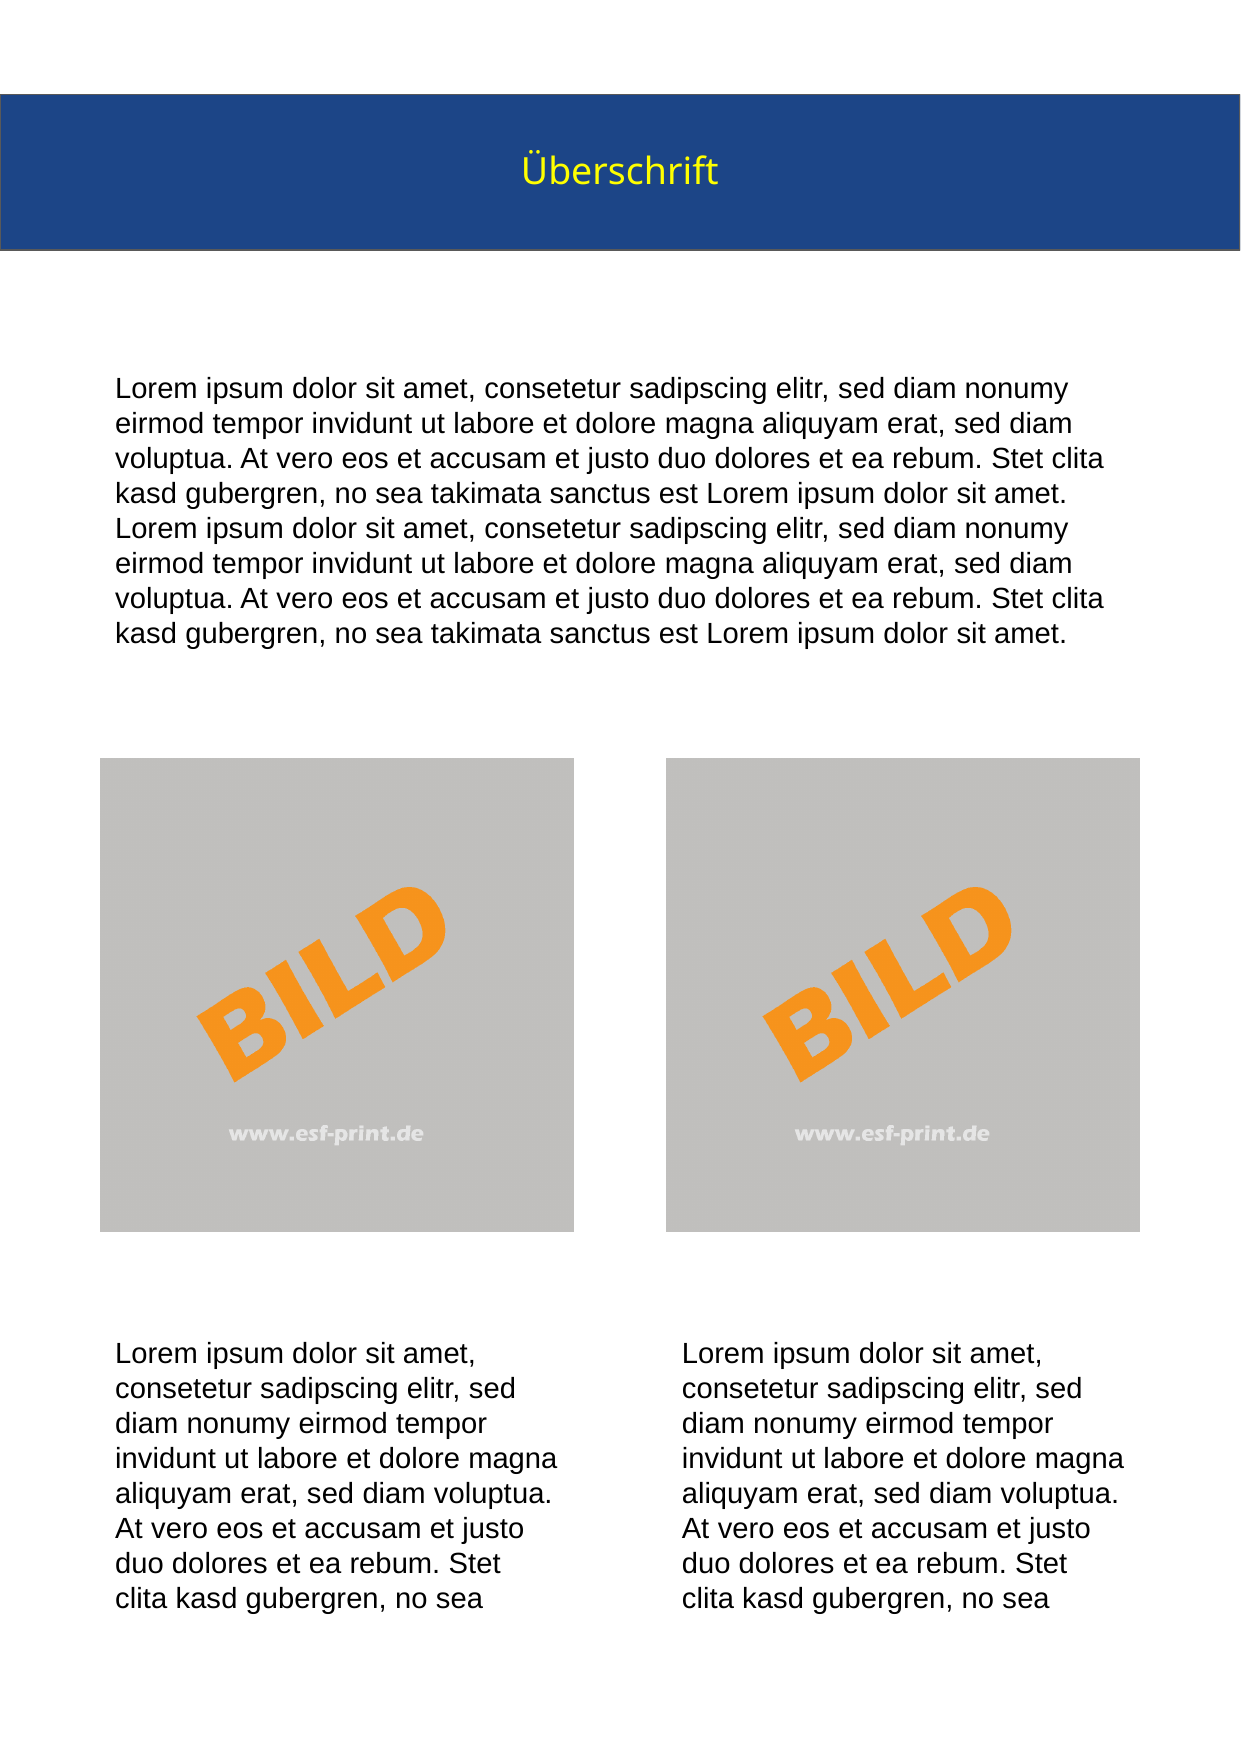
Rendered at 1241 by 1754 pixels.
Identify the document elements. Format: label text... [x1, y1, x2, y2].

picture [99, 758, 574, 1232]
text_box Lorem ipsum dolor sit amet, consetetur sadipscing elitr, sed diam nonumy eirmod tempor invidunt ut labore et dolore magna aliquyam erat, sed diam voluptua. At vero eos et accusam et justo duo dolores et ea rebum. Stet clita kasd gubergren, no sea [666, 1319, 1140, 1699]
text_box Überschrift [239, 132, 1001, 213]
text_box [0, 94, 1241, 251]
text_box Lorem ipsum dolor sit amet, consetetur sadipscing elitr, sed diam nonumy eirmod tempor invidunt ut labore et dolore magna aliquyam erat, sed diam voluptua. At vero eos et accusam et justo duo dolores et ea rebum. Stet clita kasd gubergren, no sea [100, 1319, 574, 1699]
text_box Lorem ipsum dolor sit amet, consetetur sadipscing elitr, sed diam nonumy eirmod tempor invidunt ut labore et dolore magna aliquyam erat, sed diam voluptua. At vero eos et accusam et justo duo dolores et ea rebum. Stet clita kasd gubergren, no sea takimata sanctus est Lorem ipsum dolor sit amet. Lorem ipsum dolor sit amet, consetetur sadipscing elitr, sed diam nonumy eirmod tempor invidunt ut labore et dolore magna aliquyam erat, sed diam voluptua. At vero eos et accusam et justo duo dolores et ea rebum. Stet clita kasd gubergren, no sea takimata sanctus est Lorem ipsum dolor sit amet. [100, 354, 1140, 734]
picture [666, 758, 1141, 1232]
